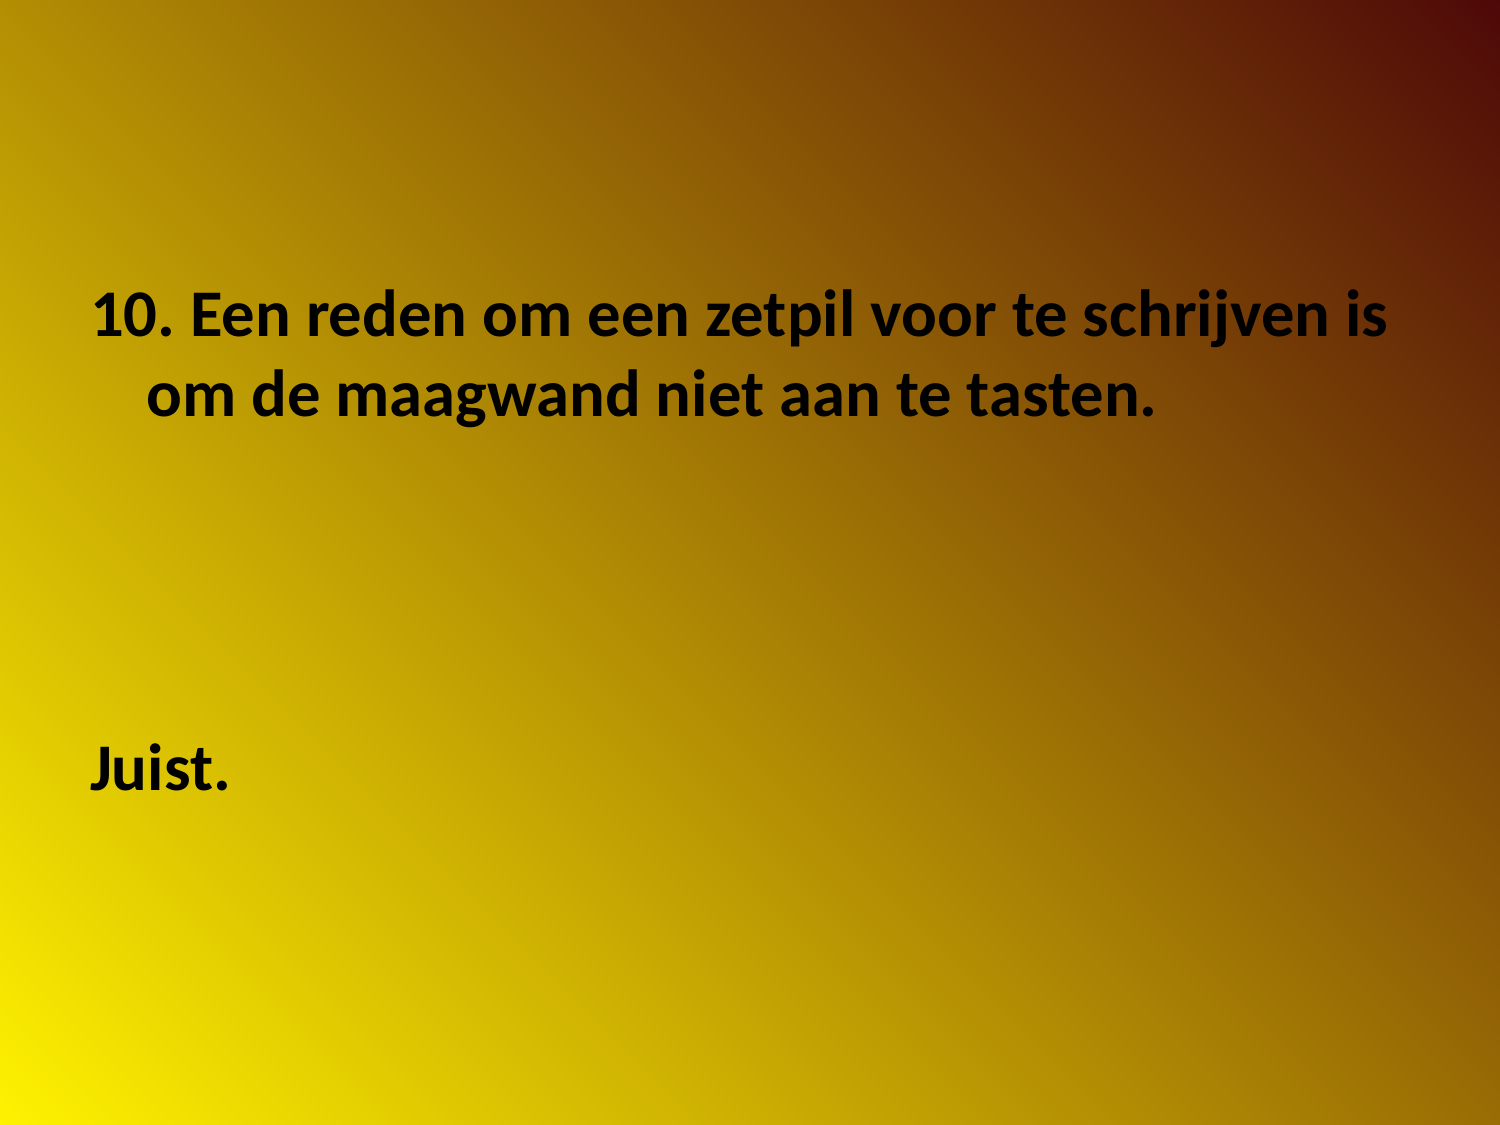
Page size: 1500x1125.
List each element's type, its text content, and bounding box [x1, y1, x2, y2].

list 10. Een reden om een zetpil voor te schrijven is om de maagwand niet aan te tasten. Juist. [75, 262, 1425, 1005]
